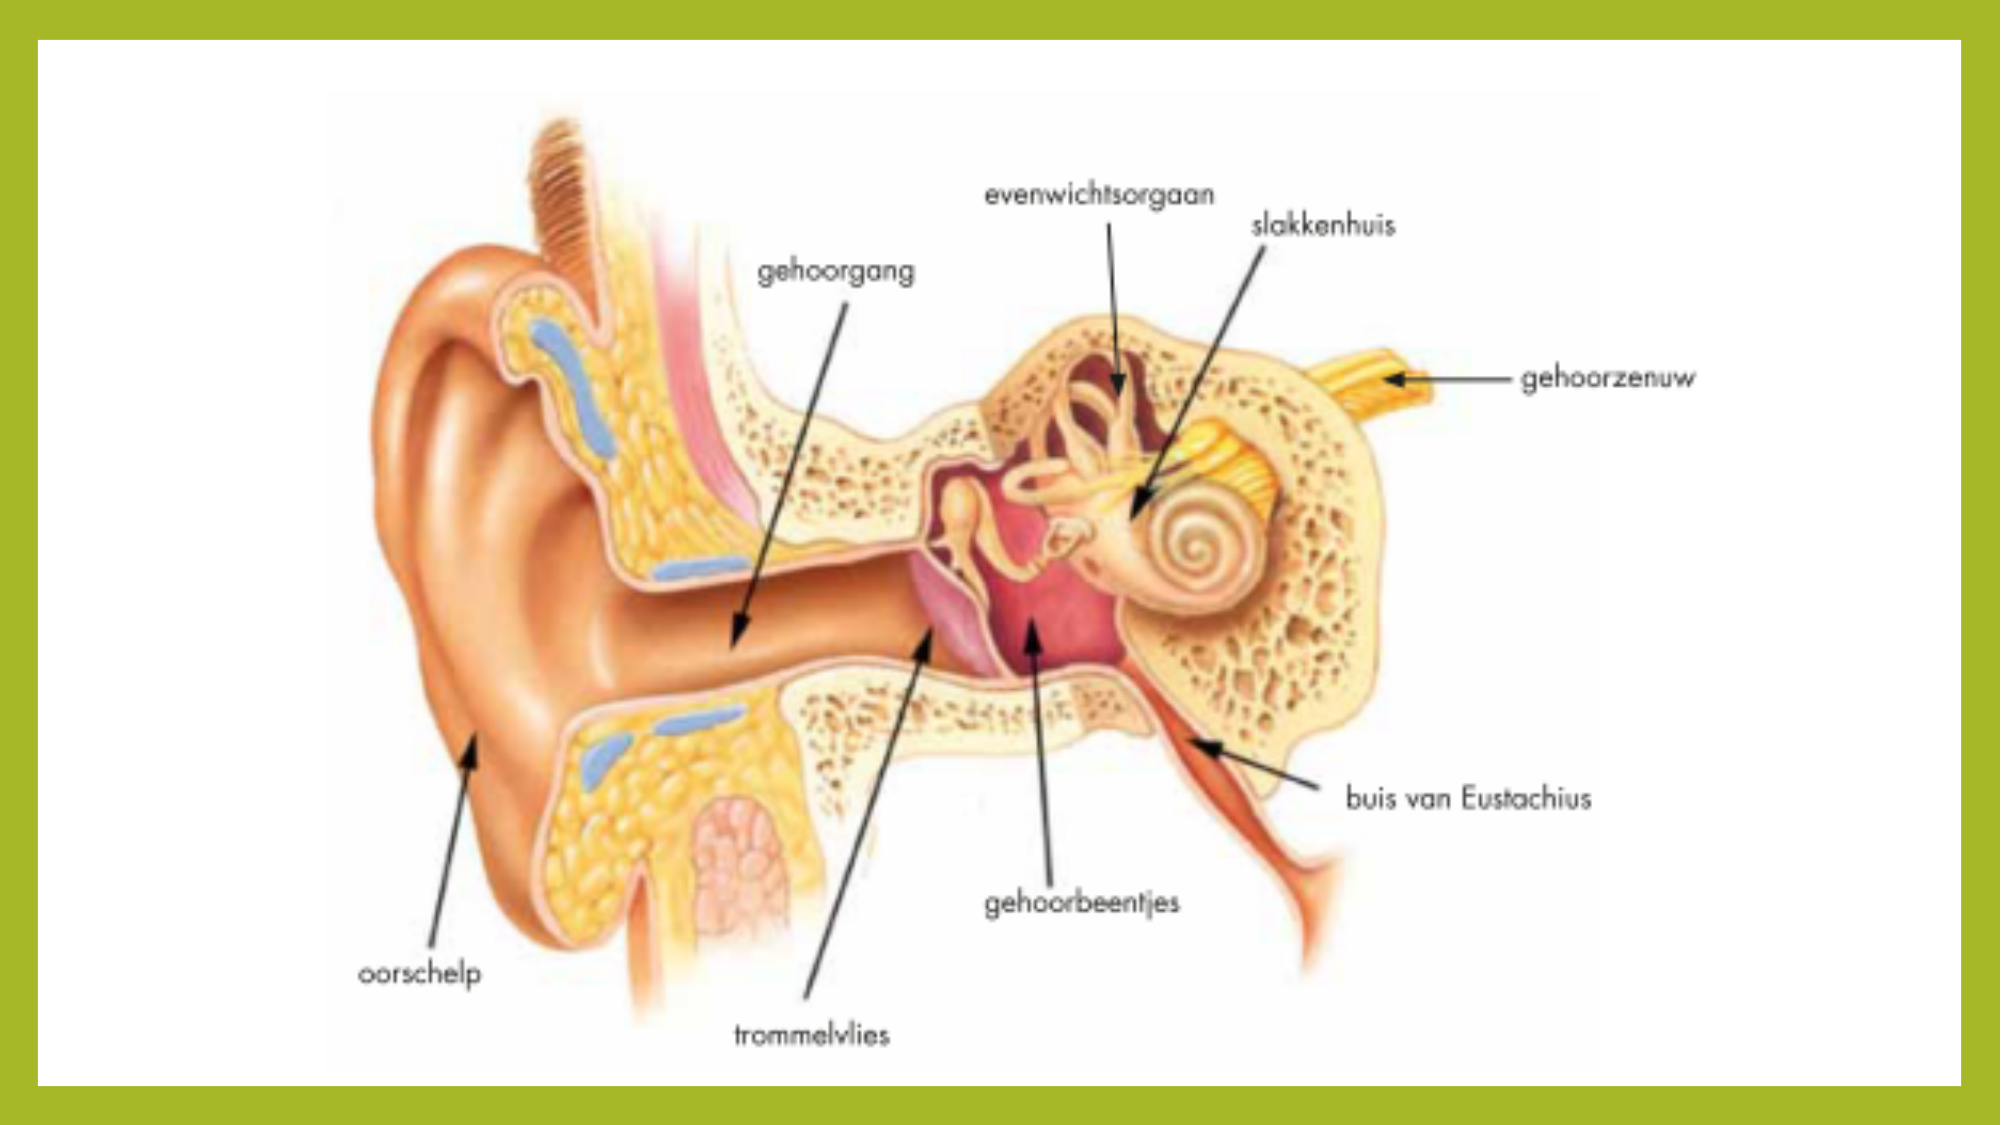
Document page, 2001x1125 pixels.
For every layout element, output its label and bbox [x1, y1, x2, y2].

picture [288, 41, 1720, 1083]
